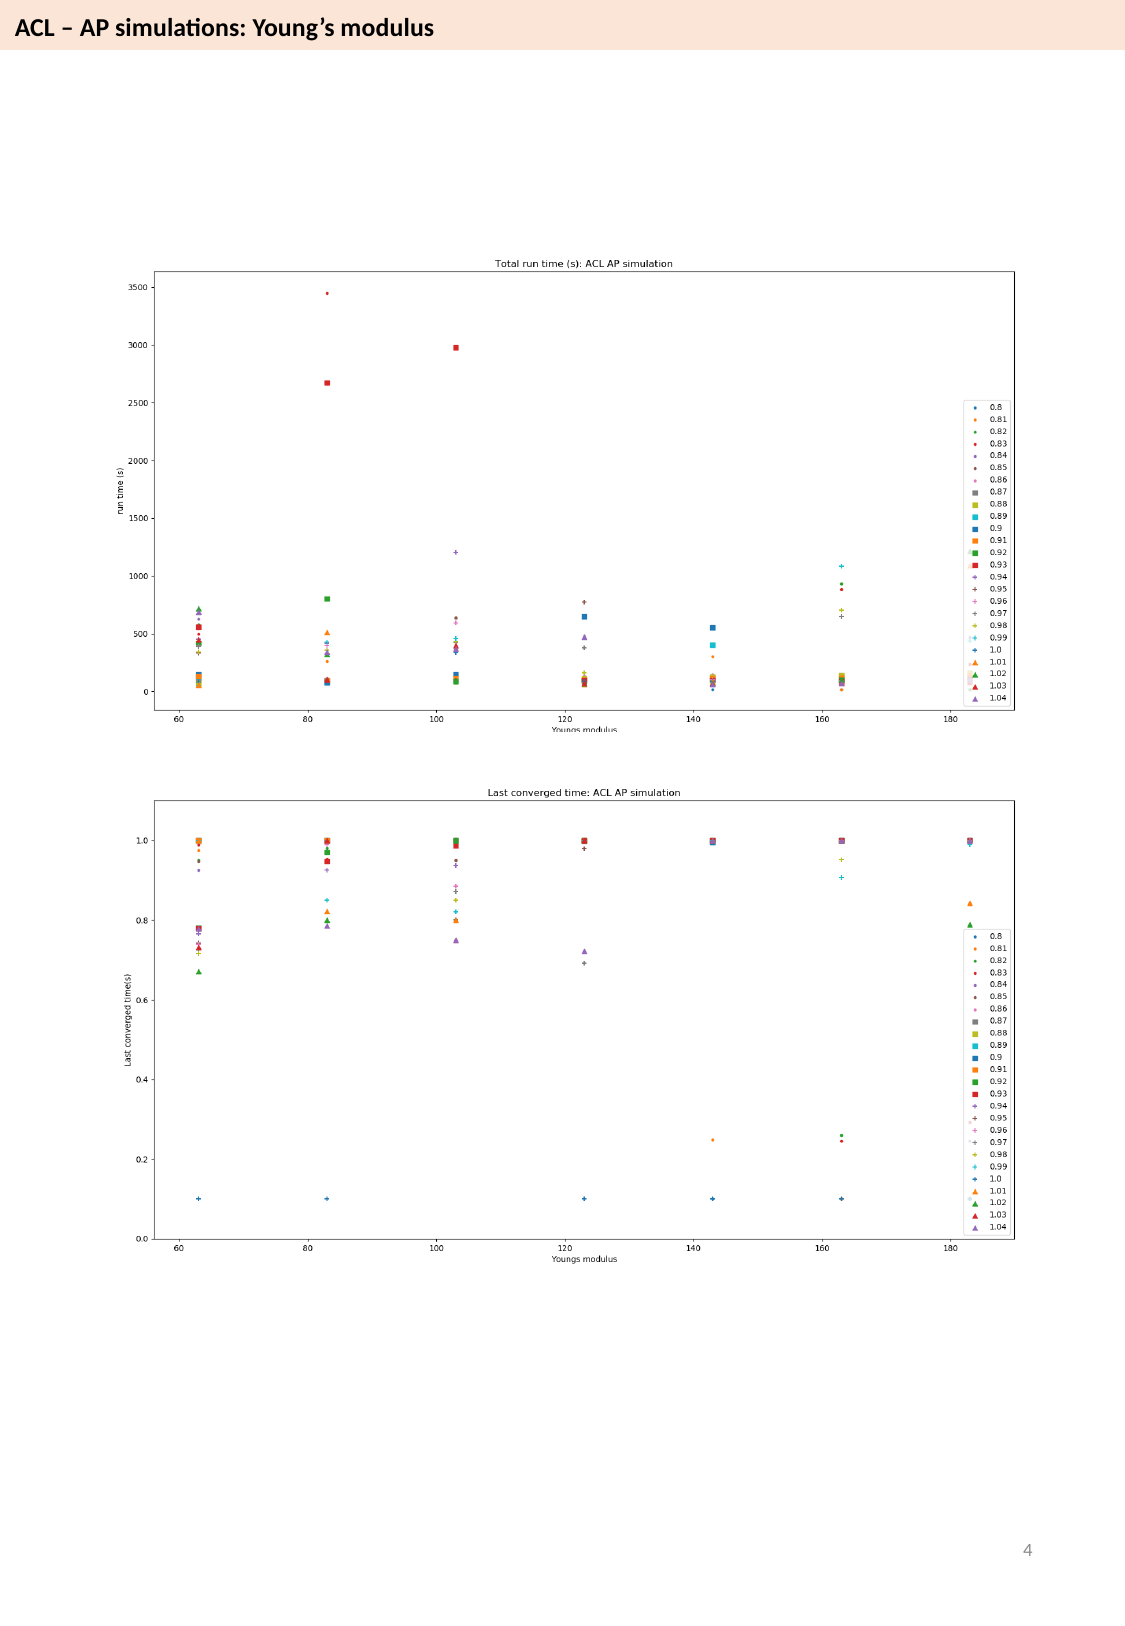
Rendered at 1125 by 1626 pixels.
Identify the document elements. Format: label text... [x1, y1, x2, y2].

picture [14, 203, 1125, 1301]
text_box [0, 0, 1125, 51]
text_box ACL – AP simulations: Young’s modulus [0, 3, 785, 50]
slide_number 4 [794, 1506, 1048, 1593]
